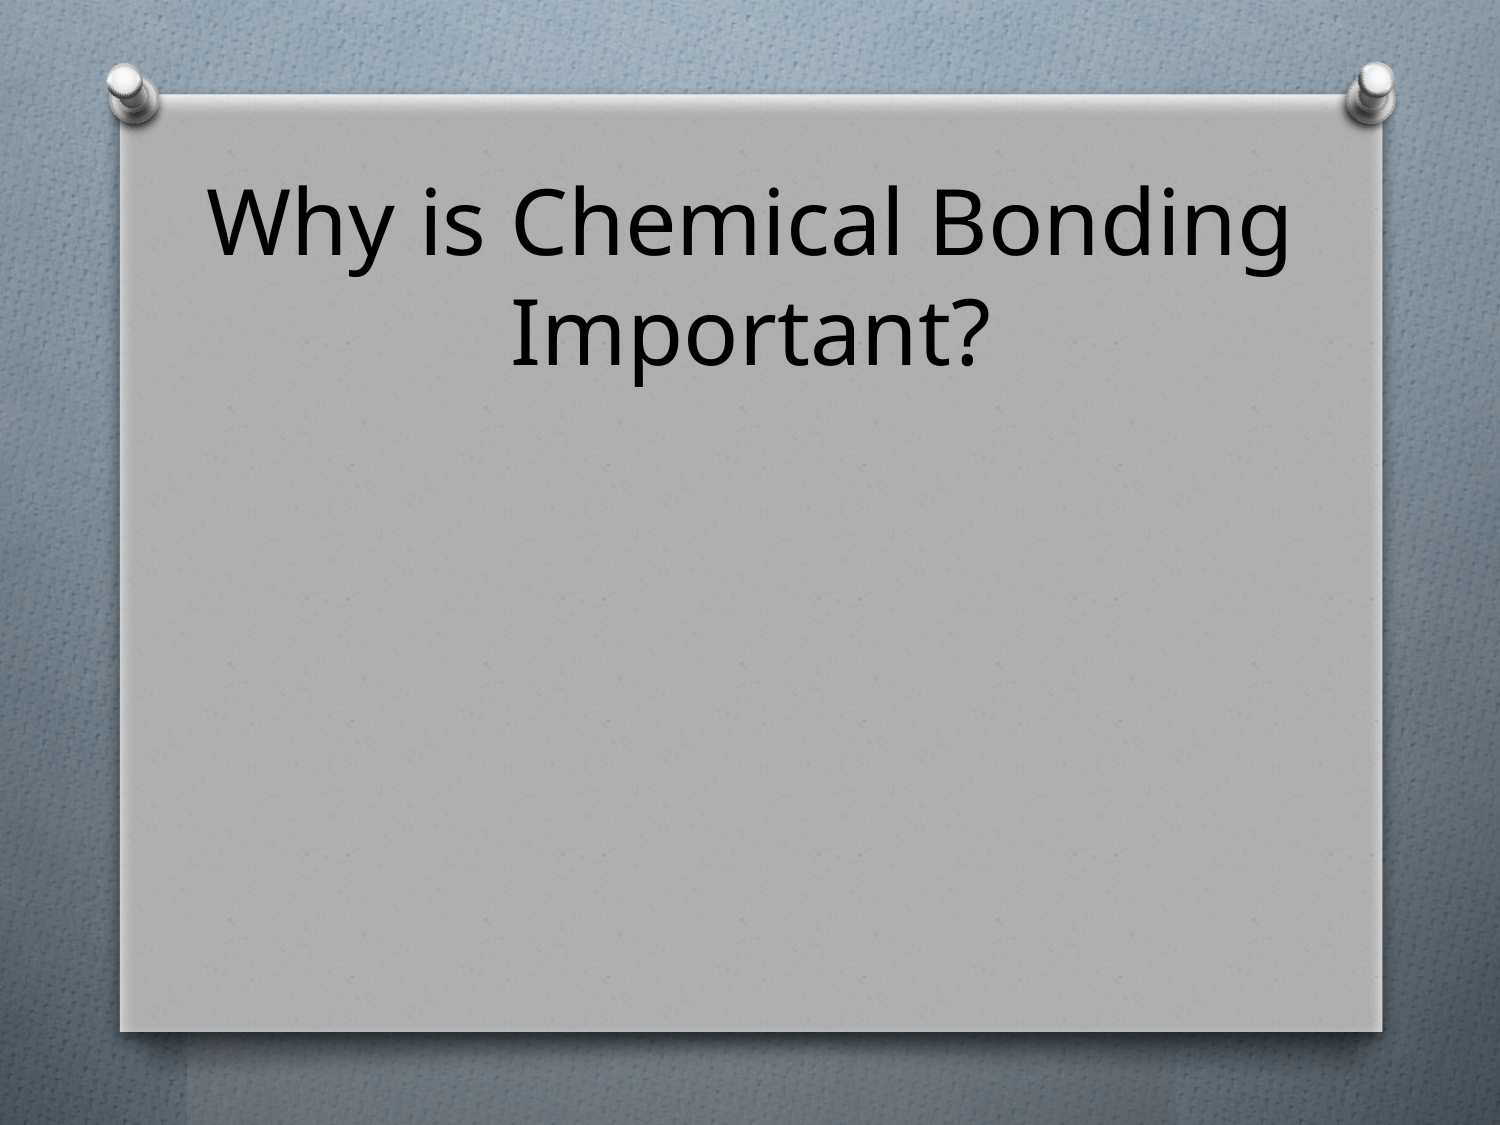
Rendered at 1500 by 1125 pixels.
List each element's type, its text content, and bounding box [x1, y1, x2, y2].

title Why is Chemical Bonding Important? [179, 134, 1323, 414]
picture [75, 29, 198, 153]
picture [1317, 35, 1439, 156]
